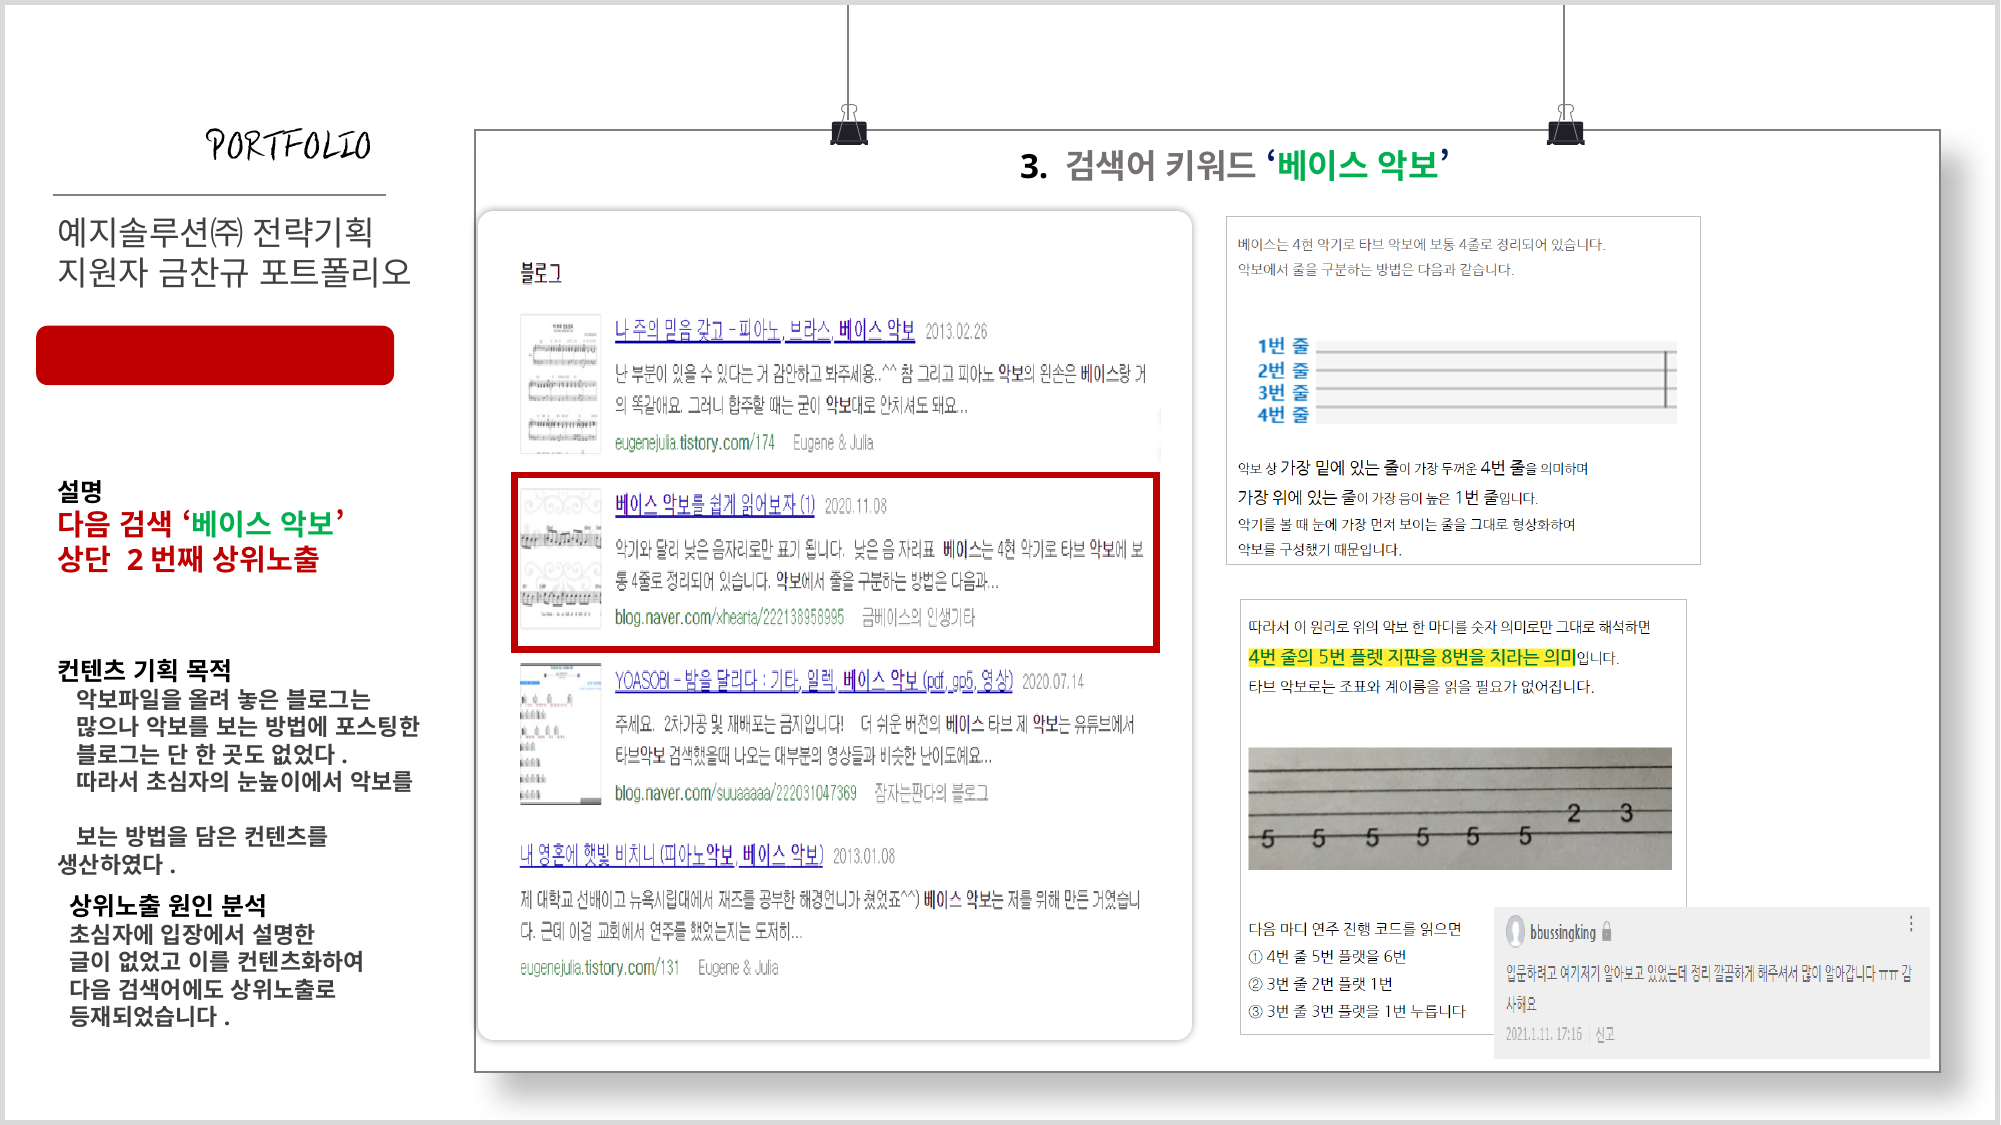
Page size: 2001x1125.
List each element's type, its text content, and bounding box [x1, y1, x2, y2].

text_box 컨텐츠 기획 목적 악보파일을 올려 놓은 블로그는 많으나 악보를 보는 방법에 포스팅한 블로그는 단 한 곳도 없었다. 따라서 초심자의 눈높이에서 악보를 보는 방법을 담은 컨텐츠를 생산하였다. [42, 648, 444, 886]
picture [199, 116, 381, 171]
text_box 상위노출 원인 분석 초심자에 입장에서 설명한 글이 없었고 이를 컨텐츠화하여 다음 검색어에도 상위노출로 등재되었습니다. [54, 883, 400, 1038]
text_box 설명 다음 검색 ‘베이스 악보’ 상단 2번째 상위노출 [42, 469, 388, 624]
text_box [508, 242, 1161, 1009]
picture [1494, 907, 1930, 1059]
text_box 3. 검색어 키워드 ‘베이스 악보’ [1005, 138, 1465, 193]
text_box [8, 325, 422, 386]
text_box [1226, 216, 1701, 1035]
